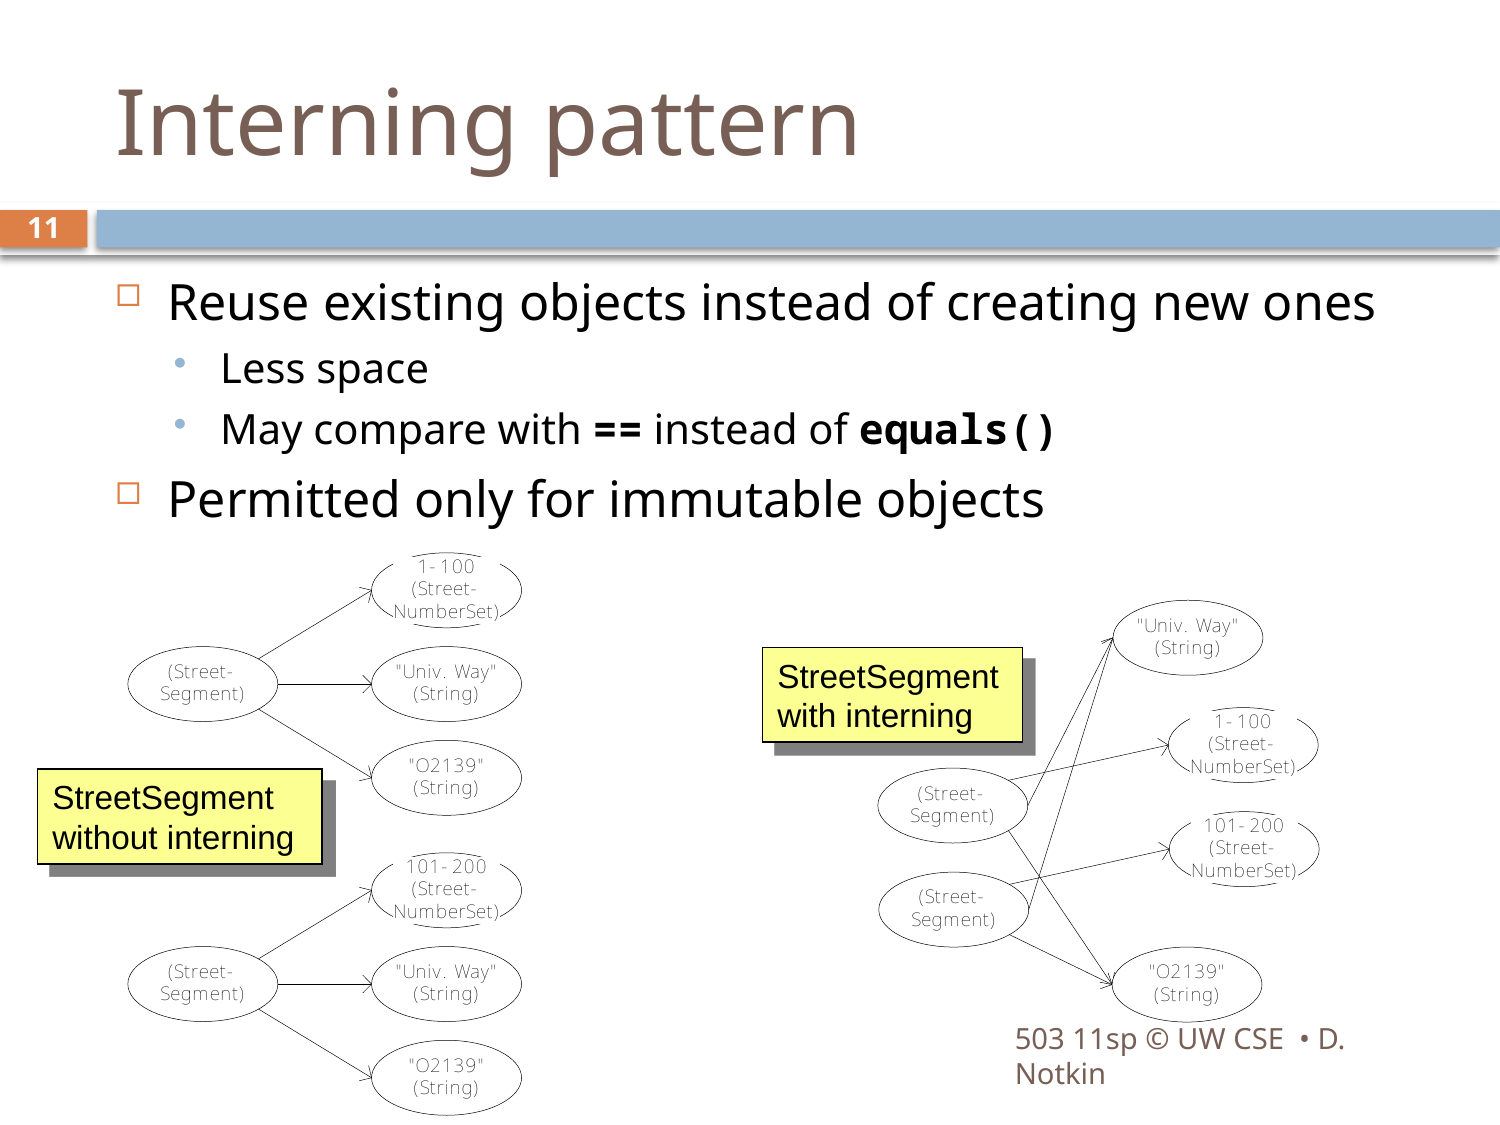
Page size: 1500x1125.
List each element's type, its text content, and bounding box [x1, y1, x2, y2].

title Interning pattern [100, 37, 1438, 200]
list Reuse existing objects instead of creating new ones Less space May compare with == instead of equals() Permitted only for immutable objects [100, 262, 1438, 1000]
text_box StreetSegment with interning [762, 647, 868, 742]
slide_number 11 [0, 208, 88, 249]
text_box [874, 597, 1323, 1026]
slide_number 503 11sp © UW CSE • D. Notkin [999, 1025, 1438, 1085]
text_box StreetSegment without interning [37, 769, 118, 864]
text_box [124, 549, 525, 1119]
